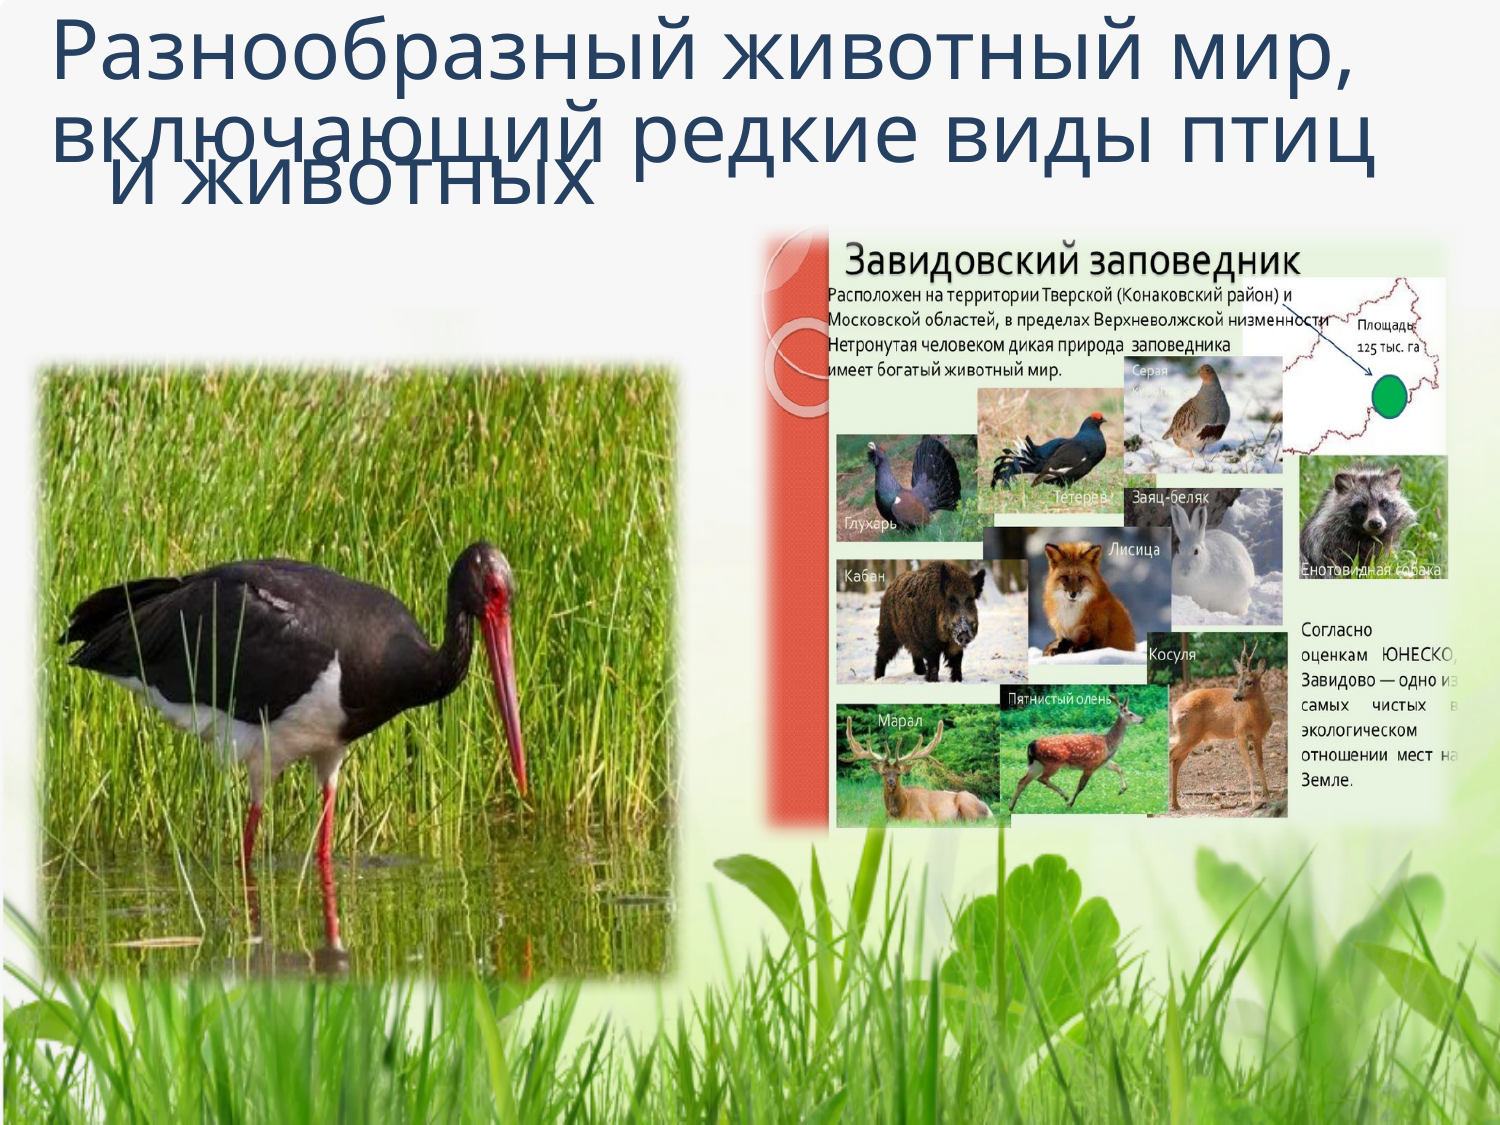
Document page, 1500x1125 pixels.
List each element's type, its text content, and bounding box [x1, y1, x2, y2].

text_box Разнообразный животный мир, включающий редкие виды птиц и животных [35, 46, 1465, 229]
picture [0, 0, 1500, 1125]
text_box [187, 35, 1418, 46]
